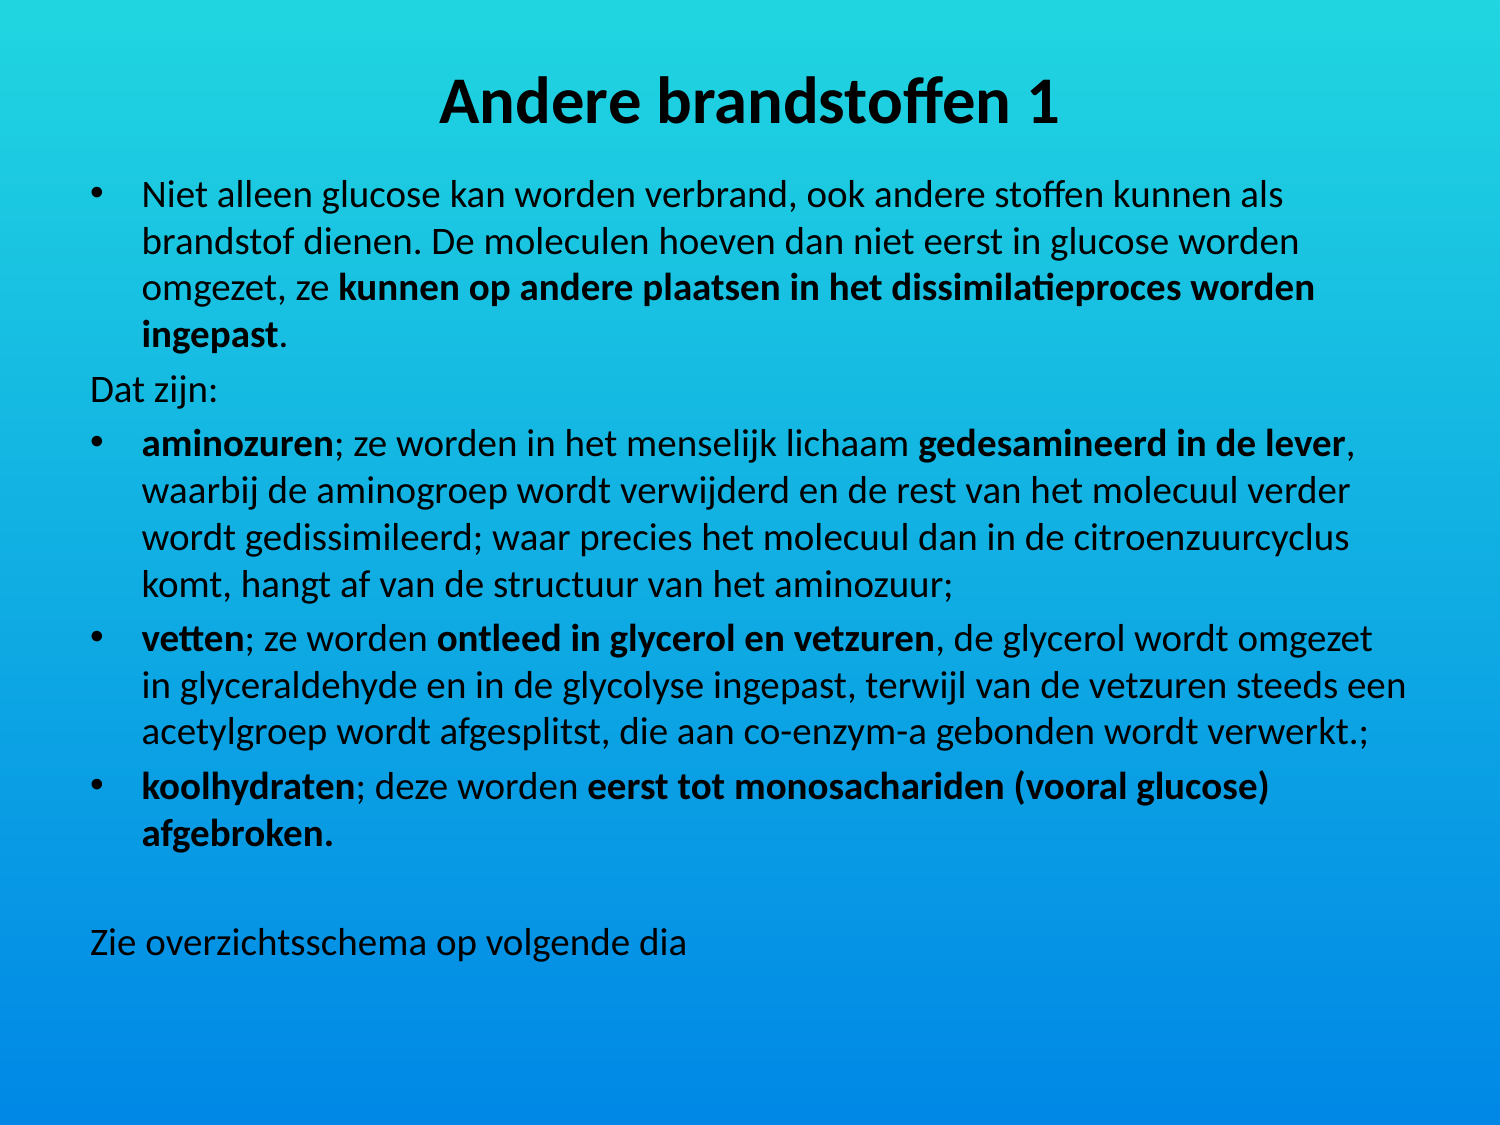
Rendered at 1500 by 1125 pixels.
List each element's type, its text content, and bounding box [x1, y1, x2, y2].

list Niet alleen glucose kan worden verbrand, ook andere stoffen kunnen als brandstof dienen. De moleculen hoeven dan niet eerst in glucose worden omgezet, ze kunnen op andere plaatsen in het dissimilatieproces worden ingepast. Dat zijn: aminozuren; ze worden in het menselijk lichaam gedesamineerd in de lever, waarbij de aminogroep wordt verwijderd en de rest van het molecuul verder wordt gedissimileerd; waar precies het molecuul dan in de citroenzuurcyclus komt, hangt af van de structuur van het aminozuur; vetten; ze worden ontleed in glycerol en vetzuren, de glycerol wordt omgezet in glyceraldehyde en in de glycolyse ingepast, terwijl van de vetzuren steeds een acetylgroep wordt afgesplitst, die aan co-enzym-a gebonden wordt verwerkt.; koolhydraten; deze worden eerst tot monosachariden (vooral glucose) afgebroken. Zie overzichtsschema op volgende dia [75, 160, 1425, 1059]
title Andere brandstoffen 1 [75, 45, 1425, 149]
